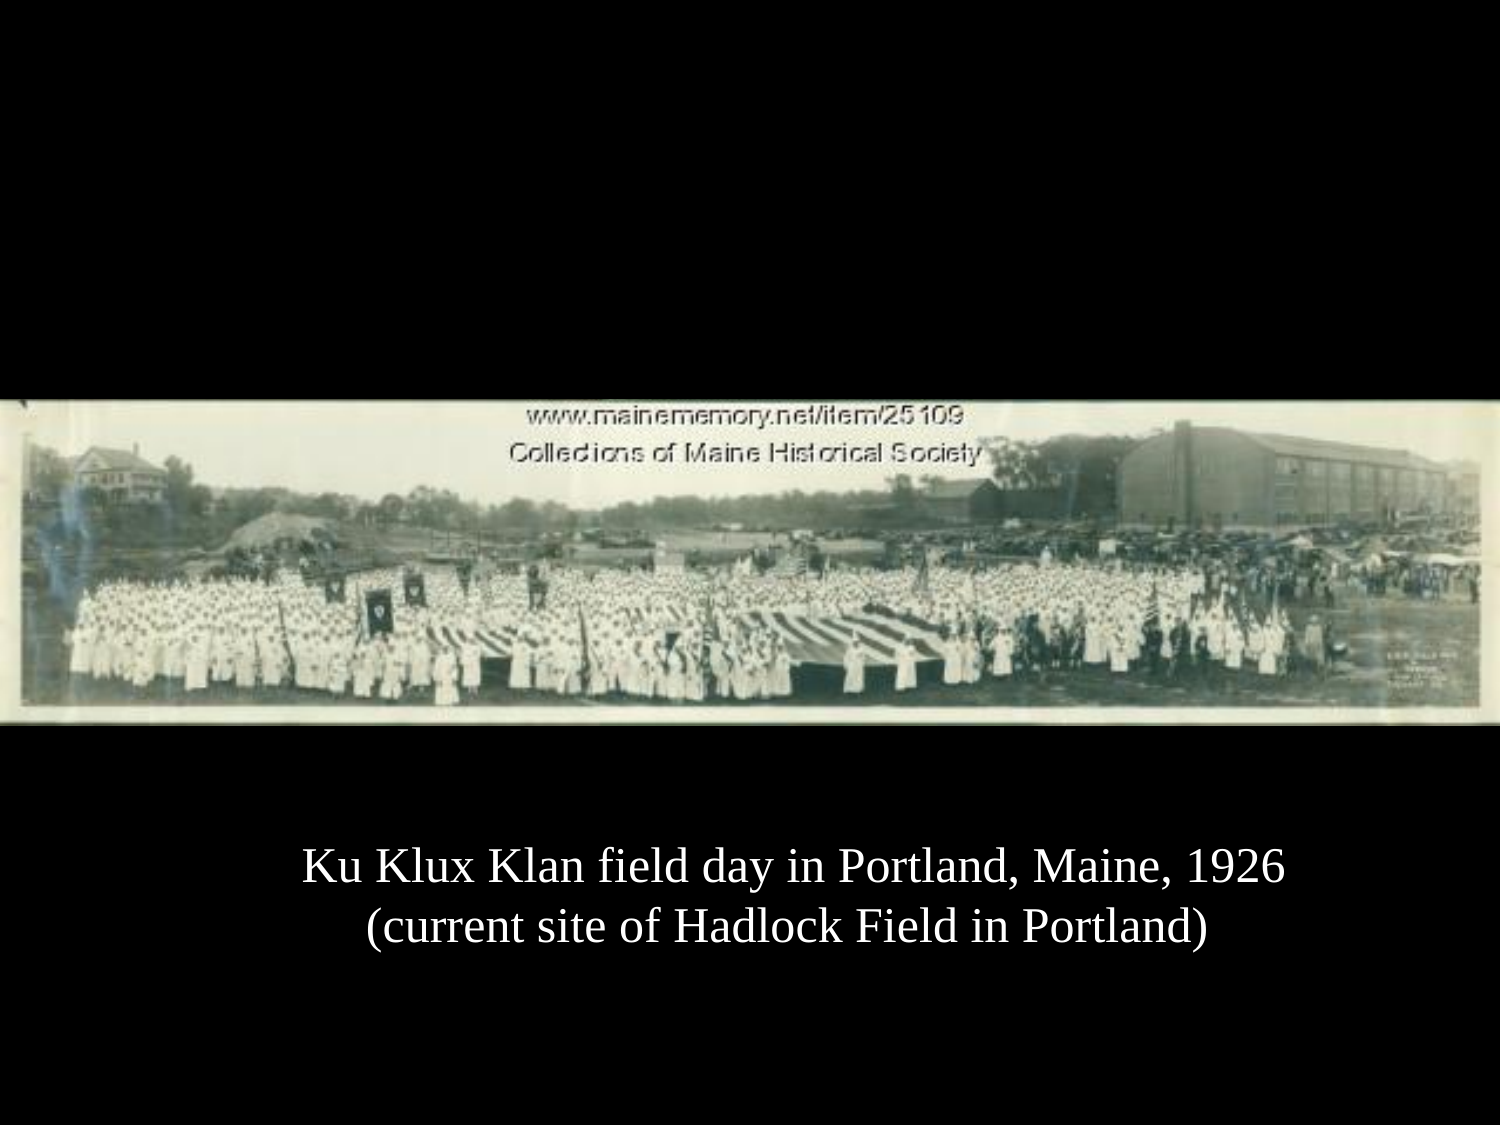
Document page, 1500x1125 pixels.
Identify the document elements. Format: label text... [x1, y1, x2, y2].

picture [0, 399, 1500, 726]
text_box Ku Klux Klan field day in Portland, Maine, 1926 (current site of Hadlock Field in Portland) [237, 824, 1350, 960]
